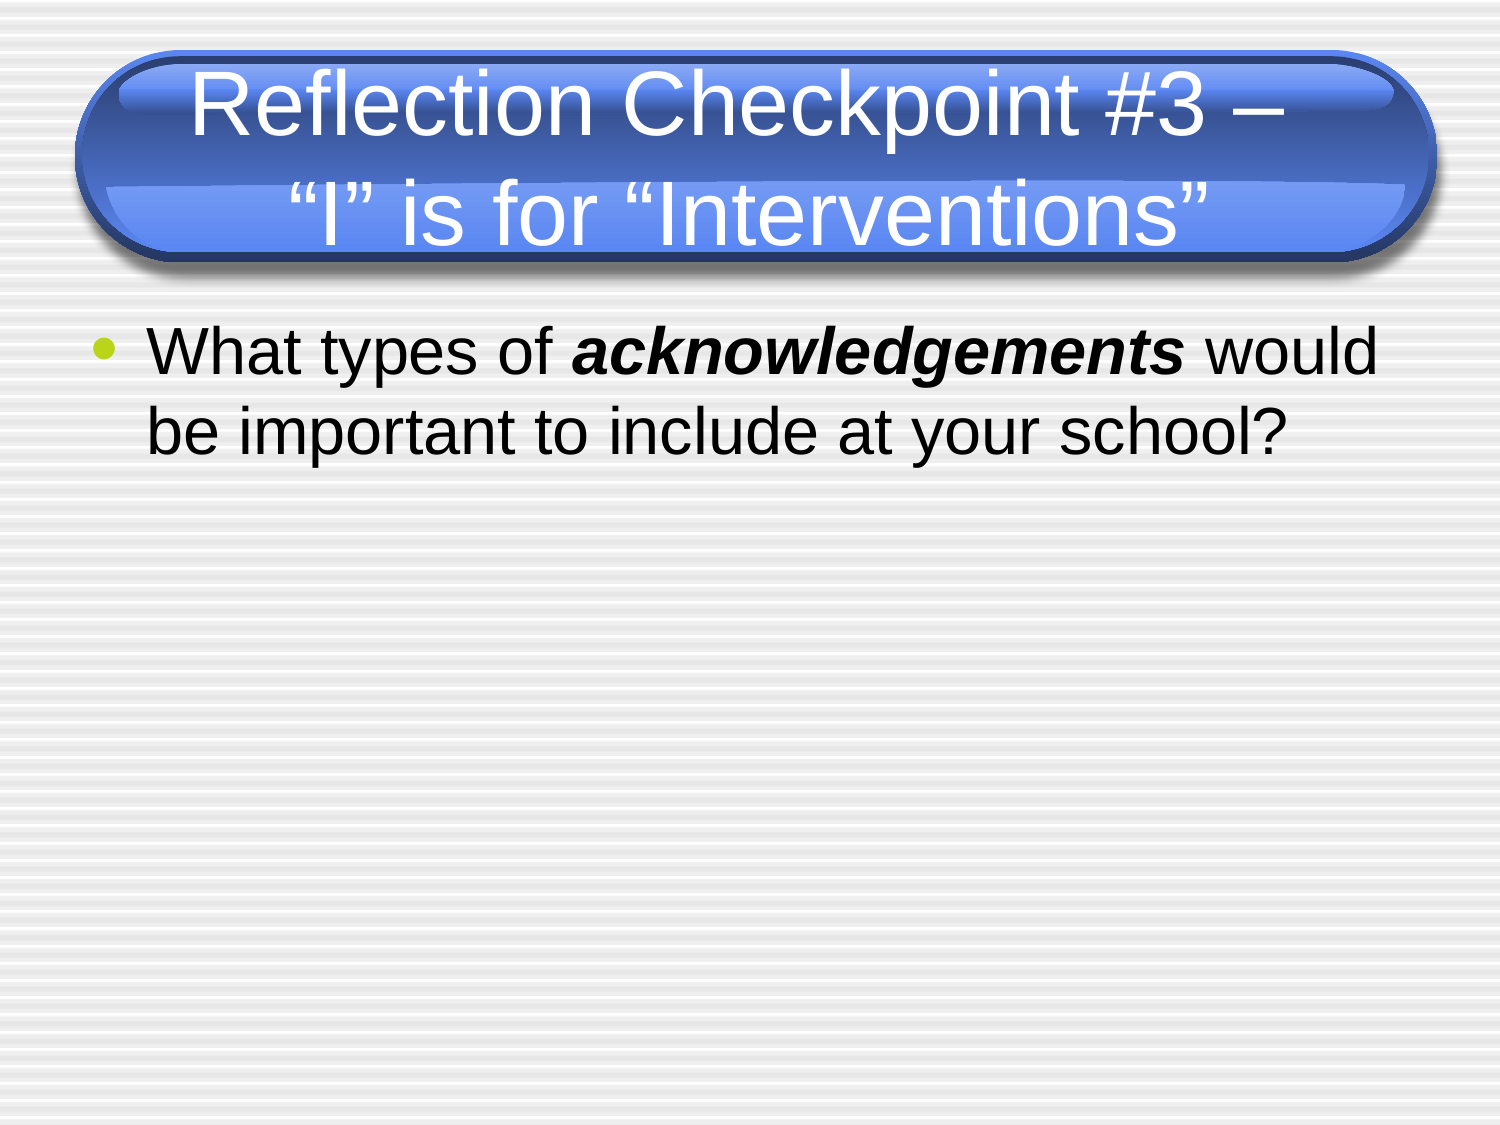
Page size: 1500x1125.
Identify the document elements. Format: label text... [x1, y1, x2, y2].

picture [0, 0, 1500, 1125]
title Reflection Checkpoint #3 – “I” is for “Interventions” [112, 60, 1388, 249]
list What types of acknowledgements would be important to include at your school? [74, 299, 1438, 1001]
